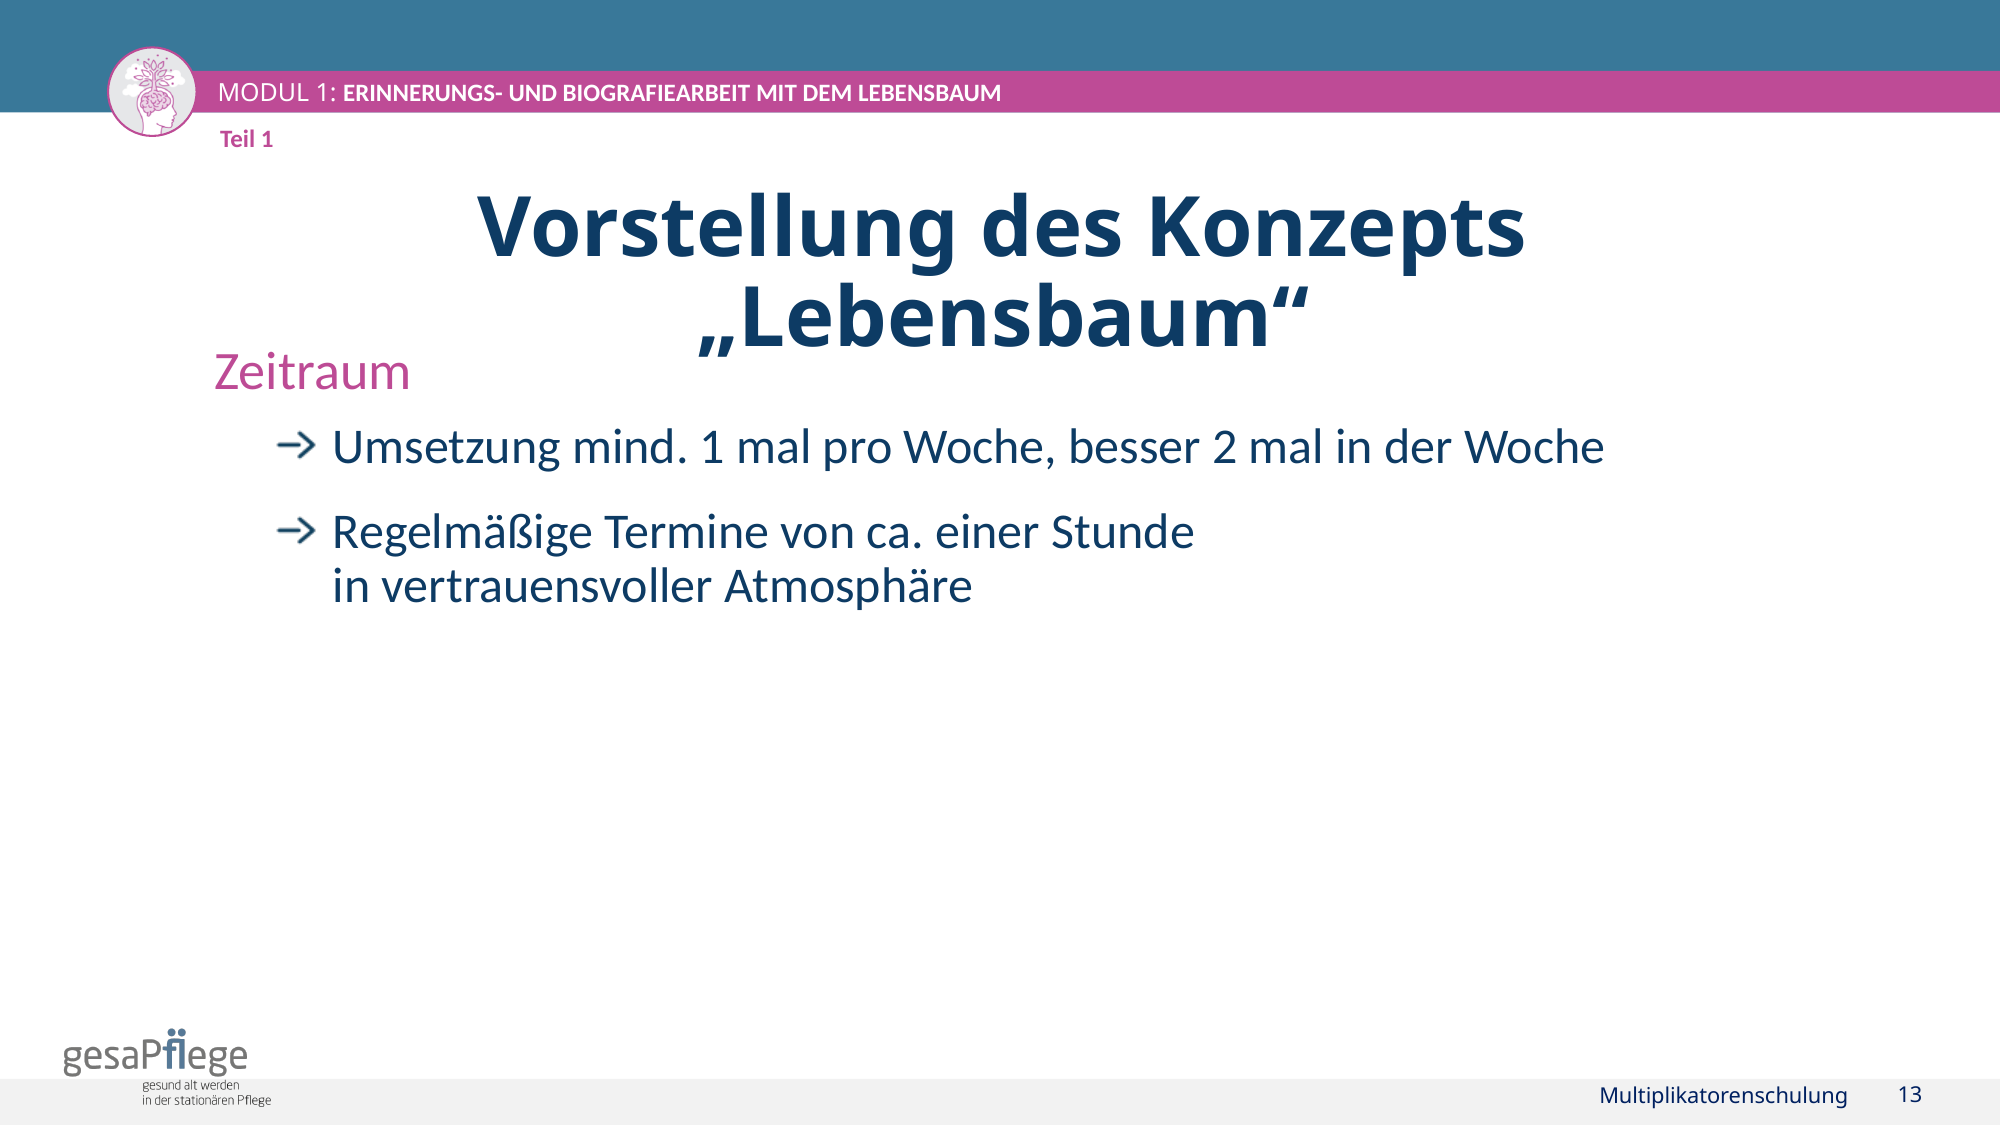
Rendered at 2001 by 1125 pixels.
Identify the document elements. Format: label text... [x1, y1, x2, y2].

footer Multiplikatorenschulung [1111, 1076, 1863, 1114]
picture [62, 1027, 272, 1108]
slide_number 13 [1863, 1076, 1938, 1114]
list Teil 1 [208, 120, 428, 153]
title Vorstellung des Konzepts „Lebensbaum“ [214, 184, 1792, 279]
list Zeitraum Umsetzung mind. 1 mal pro Woche, besser 2 mal in der Woche Regelmäßige Termine von ca. einer Stunde in vertrauensvoller Atmosphäre [214, 342, 1792, 993]
